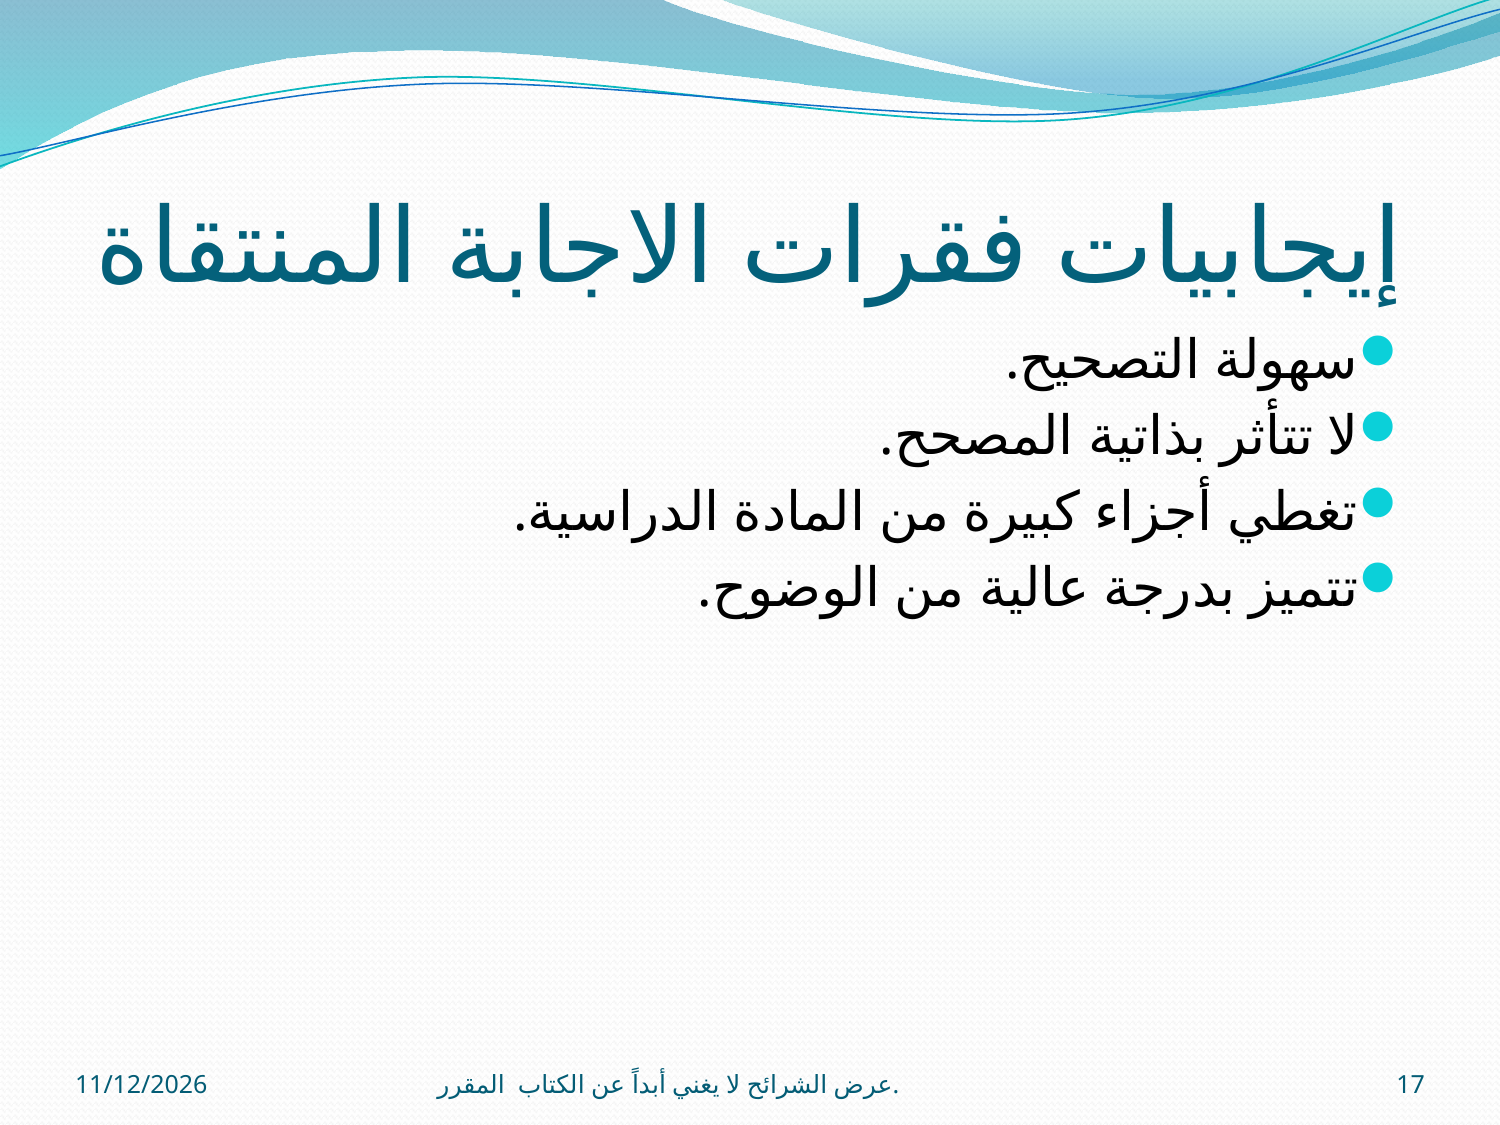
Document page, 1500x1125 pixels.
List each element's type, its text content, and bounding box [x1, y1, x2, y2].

list سهولة التصحيح. لا تتأثر بذاتية المصحح. تغطي أجزاء كبيرة من المادة الدراسية. تتميز بدرجة عالية من الوضوح. [75, 317, 1425, 1038]
footer عرض الشرائح لا يغني أبداً عن الكتاب المقرر. [437, 1042, 988, 1103]
title إيجابيات فقرات الاجابة المنتقاة [75, 115, 1425, 303]
slide_number 17 [1299, 1042, 1425, 1103]
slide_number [75, 1042, 425, 1103]
